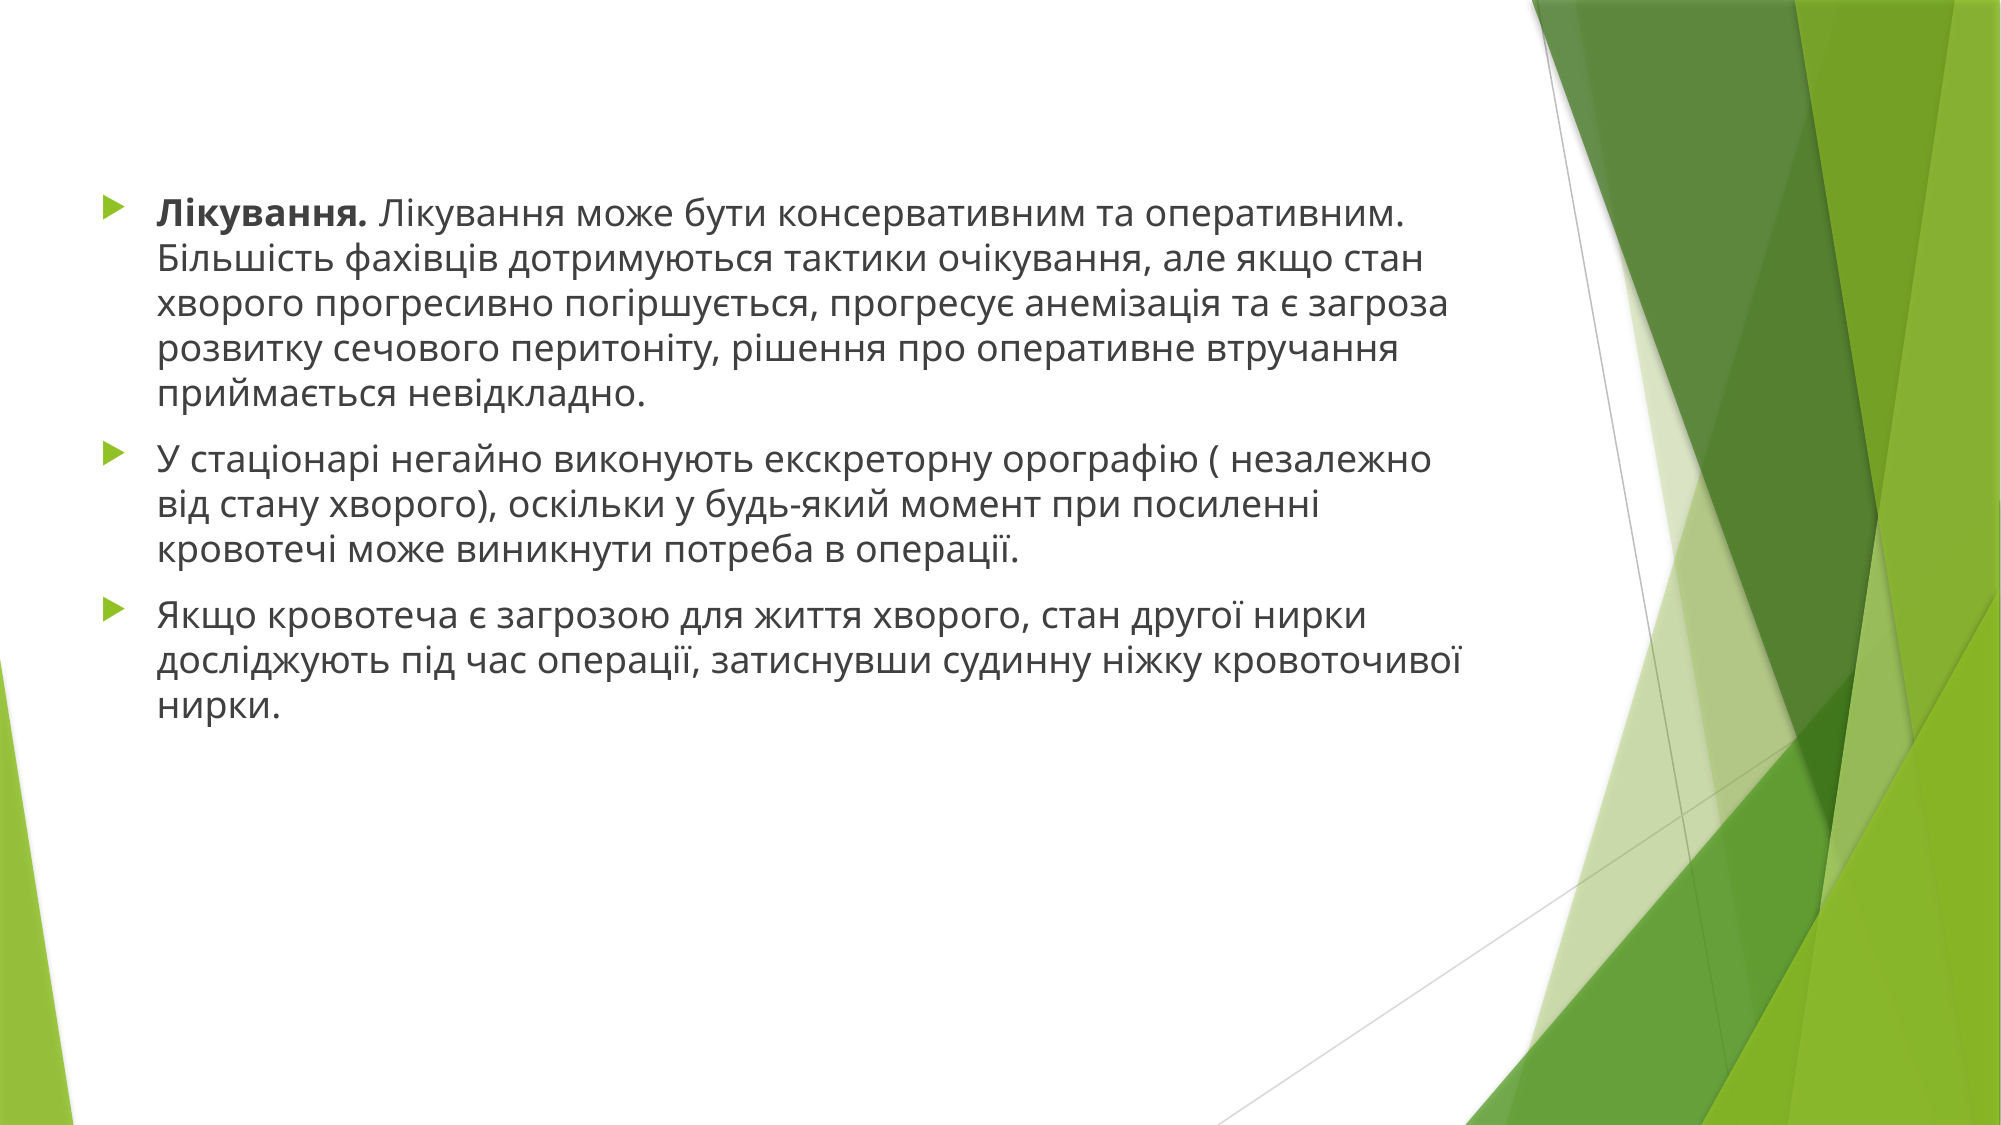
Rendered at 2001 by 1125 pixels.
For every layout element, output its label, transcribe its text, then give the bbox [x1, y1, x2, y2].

list Лікування. Лікування може бути консервативним та оперативним. Більшість фахівців дотримуються тактики очікування, але якщо стан хворого прогресивно погіршується, прогресує анемізація та є загроза розвитку сечового перитоніту, рішення про оперативне втручання приймається невідкладно. У стаціонарі негайно виконують екскреторну орографію ( незалежно від стану хворого), оскільки у будь-який момент при посиленні кровотечі може виникнути потреба в операції. Якщо кровотеча є загрозою для життя хворого, стан другої нирки досліджують під час операції, затиснувши судинну ніжку кровоточивої нирки. [85, 181, 1496, 819]
